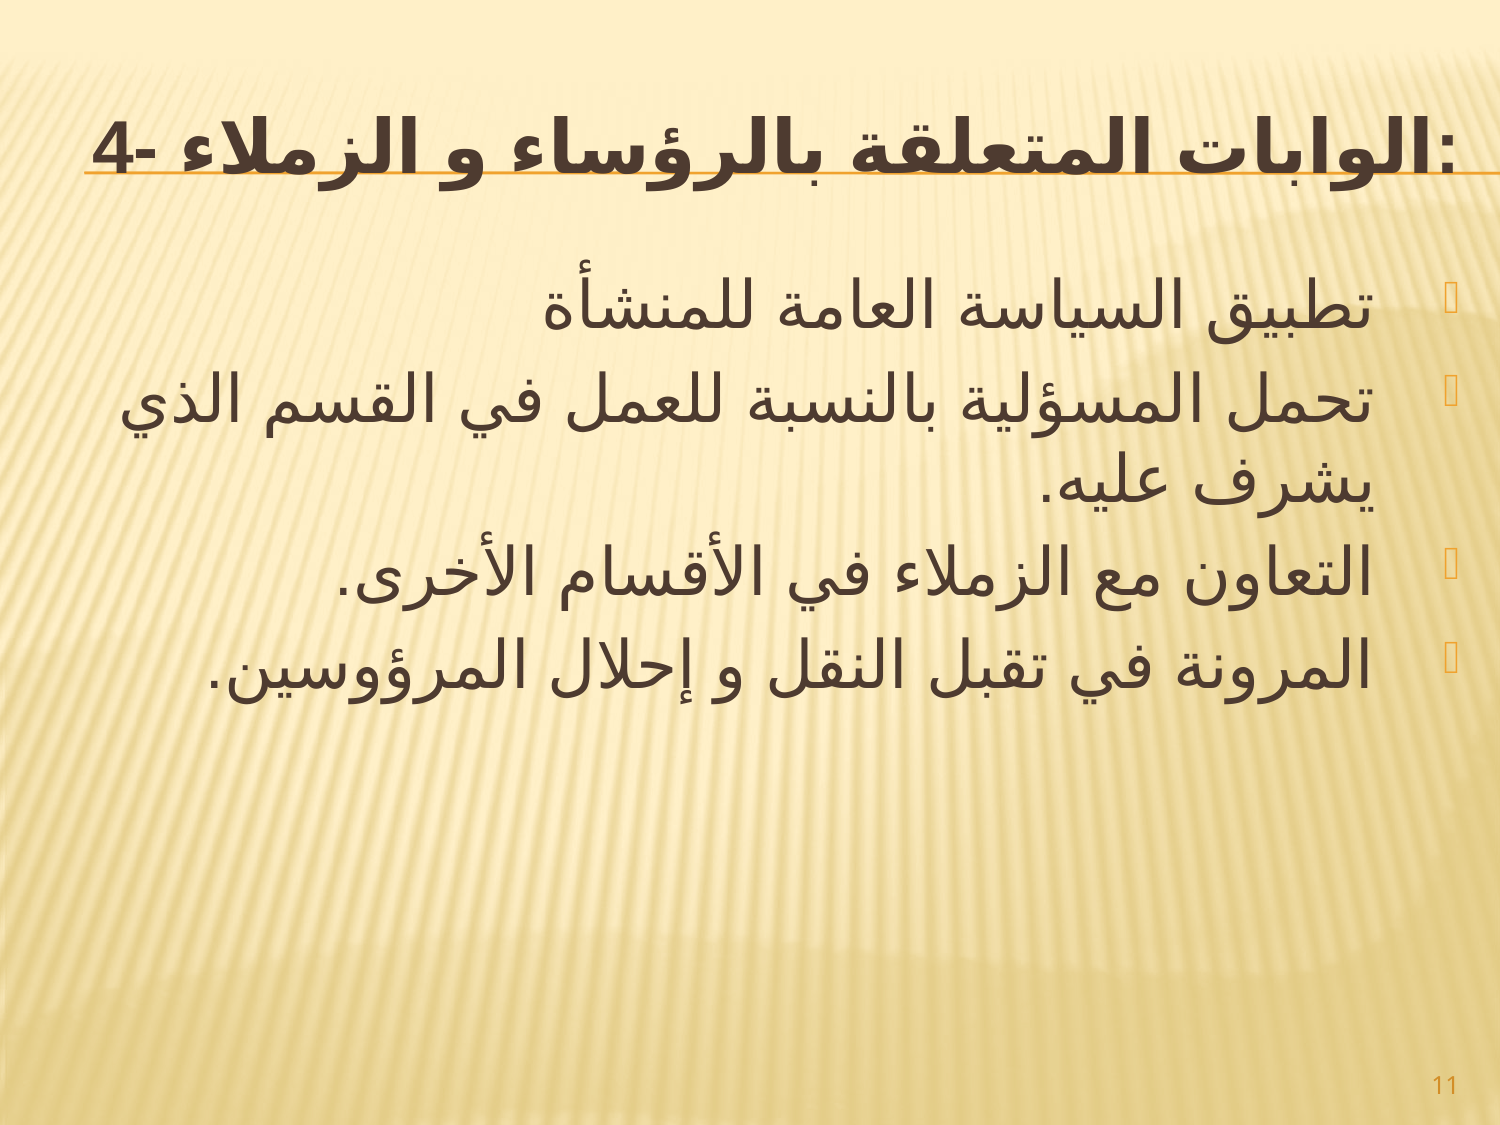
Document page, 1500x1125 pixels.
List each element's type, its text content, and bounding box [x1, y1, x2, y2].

slide_number 11 [1350, 1061, 1475, 1103]
title 4- الوابات المتعلقة بالرؤساء و الزملاء: [50, 75, 1475, 213]
list تطبيق السياسة العامة للمنشأة تحمل المسؤلية بالنسبة للعمل في القسم الذي يشرف عليه. التعاون مع الزملاء في الأقسام الأخرى. المرونة في تقبل النقل و إحلال المرؤوسين. [50, 254, 1475, 998]
